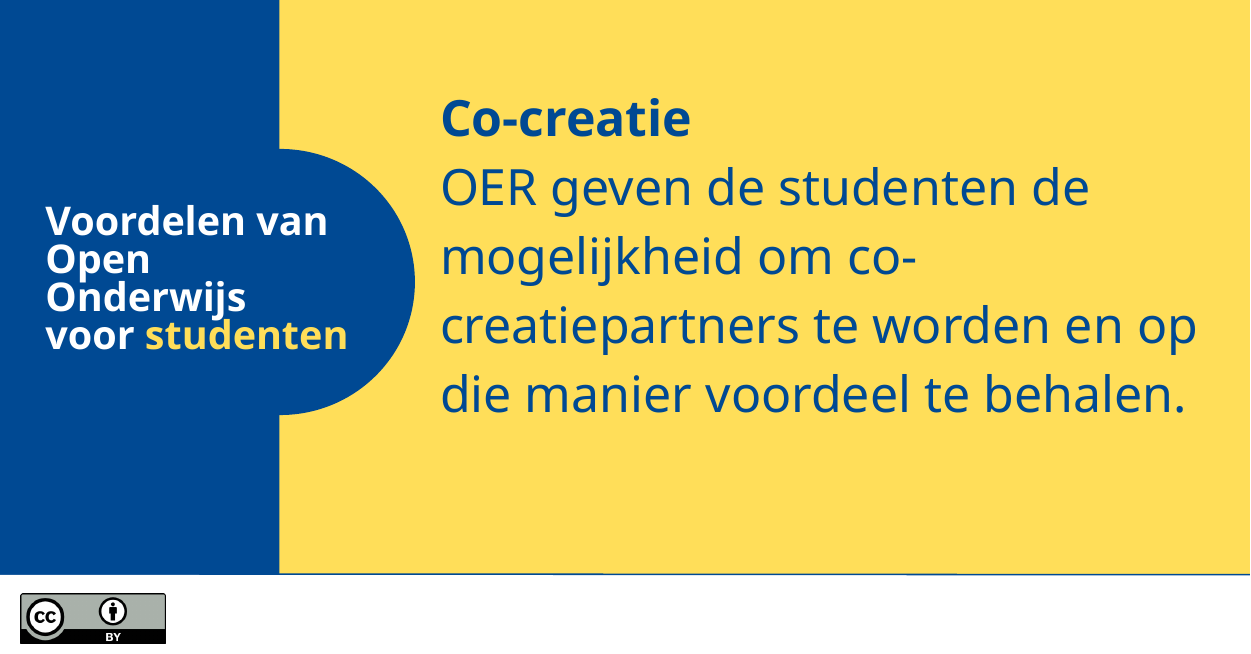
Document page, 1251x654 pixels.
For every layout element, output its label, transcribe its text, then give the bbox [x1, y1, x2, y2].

text_box [0, 0, 280, 573]
text_box [181, 148, 415, 416]
picture [20, 592, 166, 645]
text_box Voordelen van Open Onderwijs voor studenten [30, 190, 371, 372]
text_box Co-creatie OER geven de studenten de mogelijkheid om co-creatiepartners te worden en op die manier voordeel te behalen. [424, 62, 1250, 438]
text_box [0, 582, 1250, 654]
